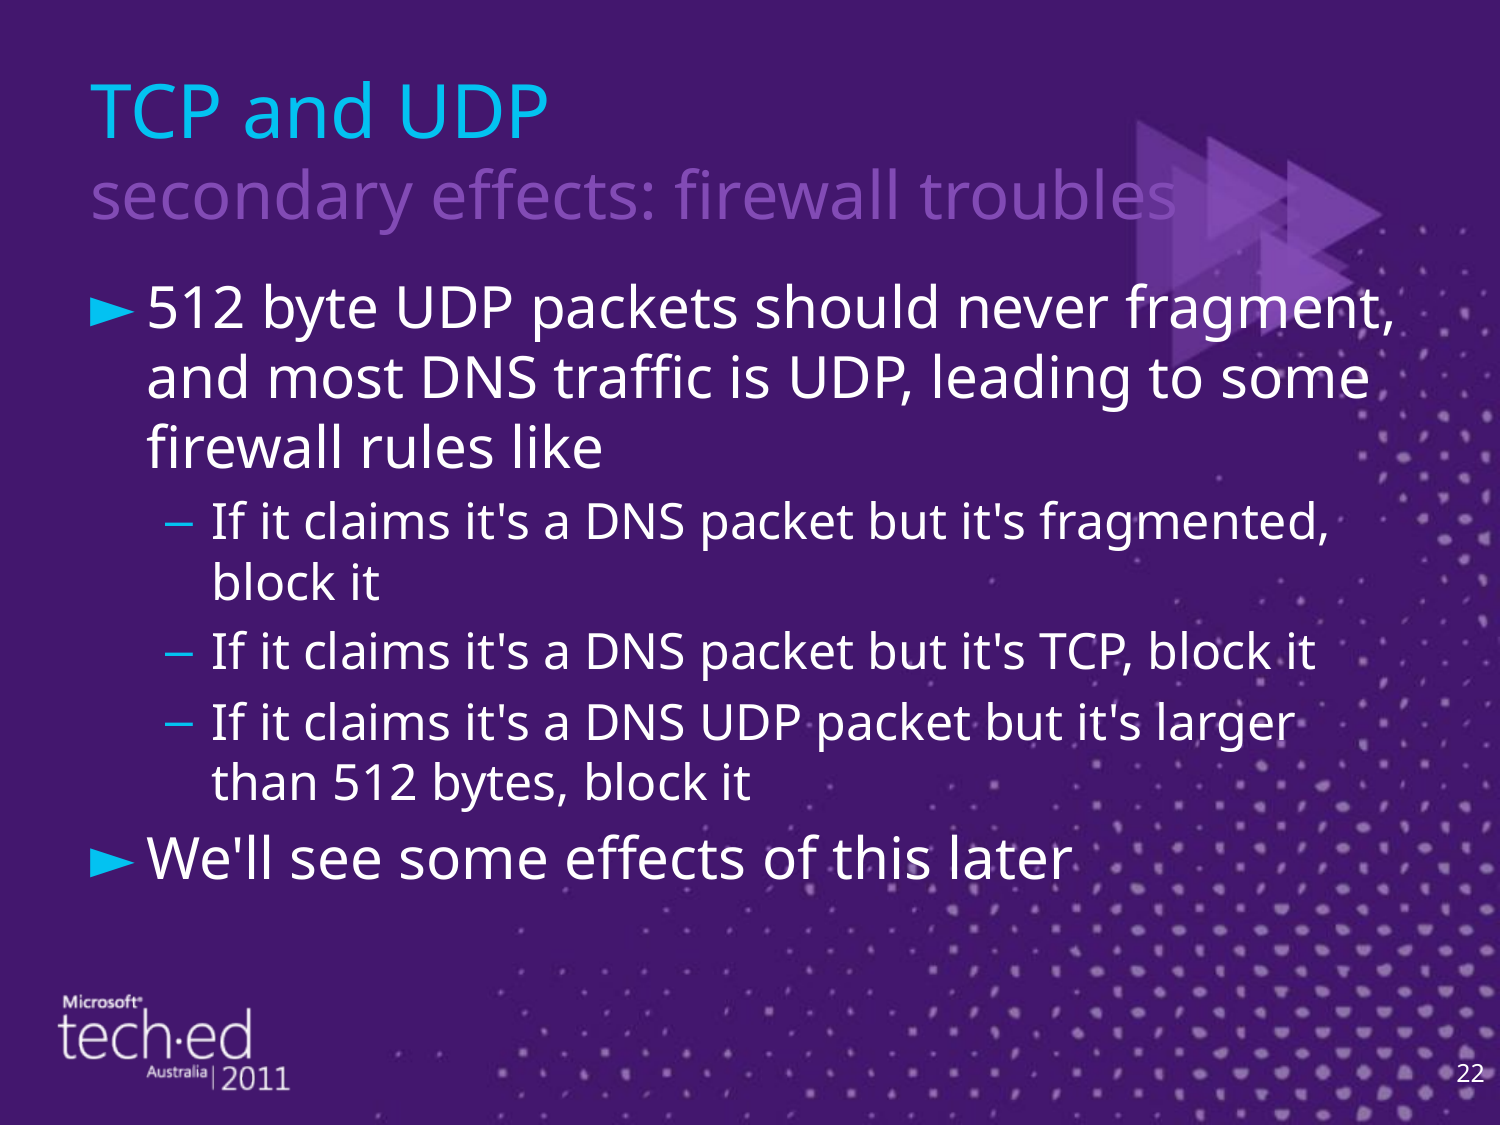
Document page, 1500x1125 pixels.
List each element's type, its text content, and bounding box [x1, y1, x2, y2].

picture [0, 0, 1500, 1125]
list 512 byte UDP packets should never fragment, and most DNS traffic is UDP, leading to some firewall rules like If it claims it's a DNS packet but it's fragmented, block it If it claims it's a DNS packet but it's TCP, block it If it claims it's a DNS UDP packet but it's larger than 512 bytes, block it We'll see some effects of this later [75, 262, 1425, 1005]
slide_number 22 [1187, 1037, 1500, 1113]
title TCP and UDP secondary effects: firewall troubles [75, 54, 1425, 243]
